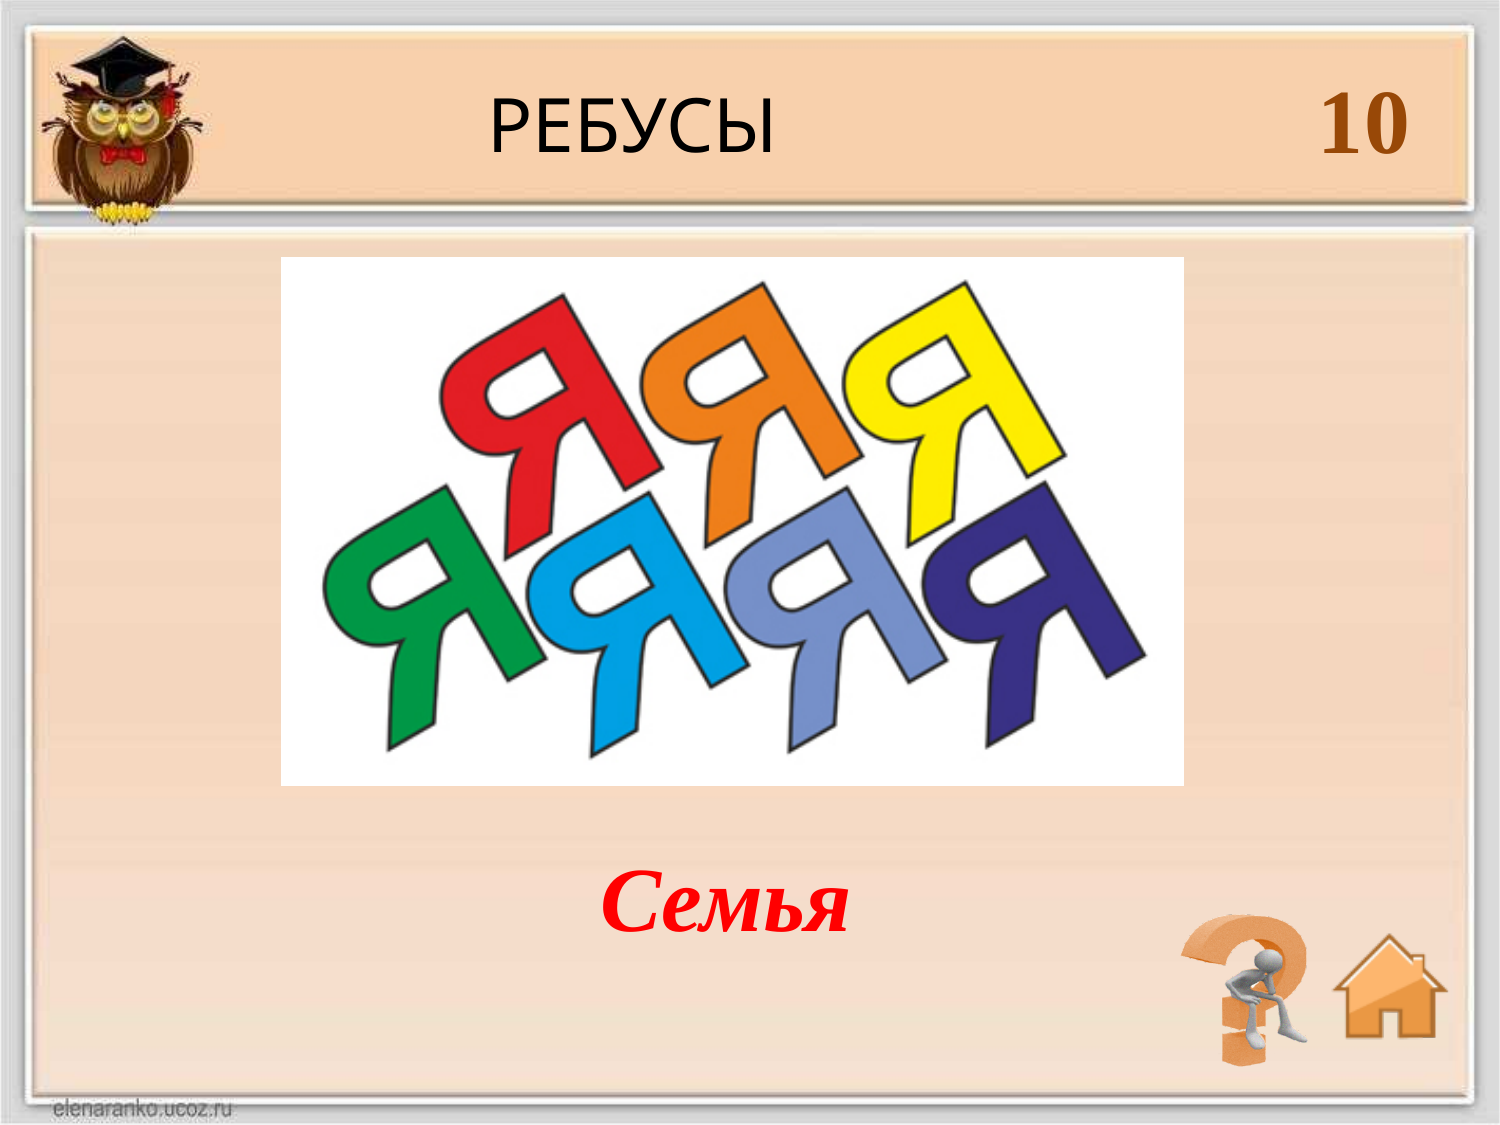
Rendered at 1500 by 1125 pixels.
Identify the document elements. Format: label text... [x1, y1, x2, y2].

text_box Семья [70, 831, 1406, 957]
text_box РЕБУСЫ [257, 70, 1008, 175]
picture [0, 0, 1500, 1125]
text_box 10 [1281, 54, 1447, 180]
